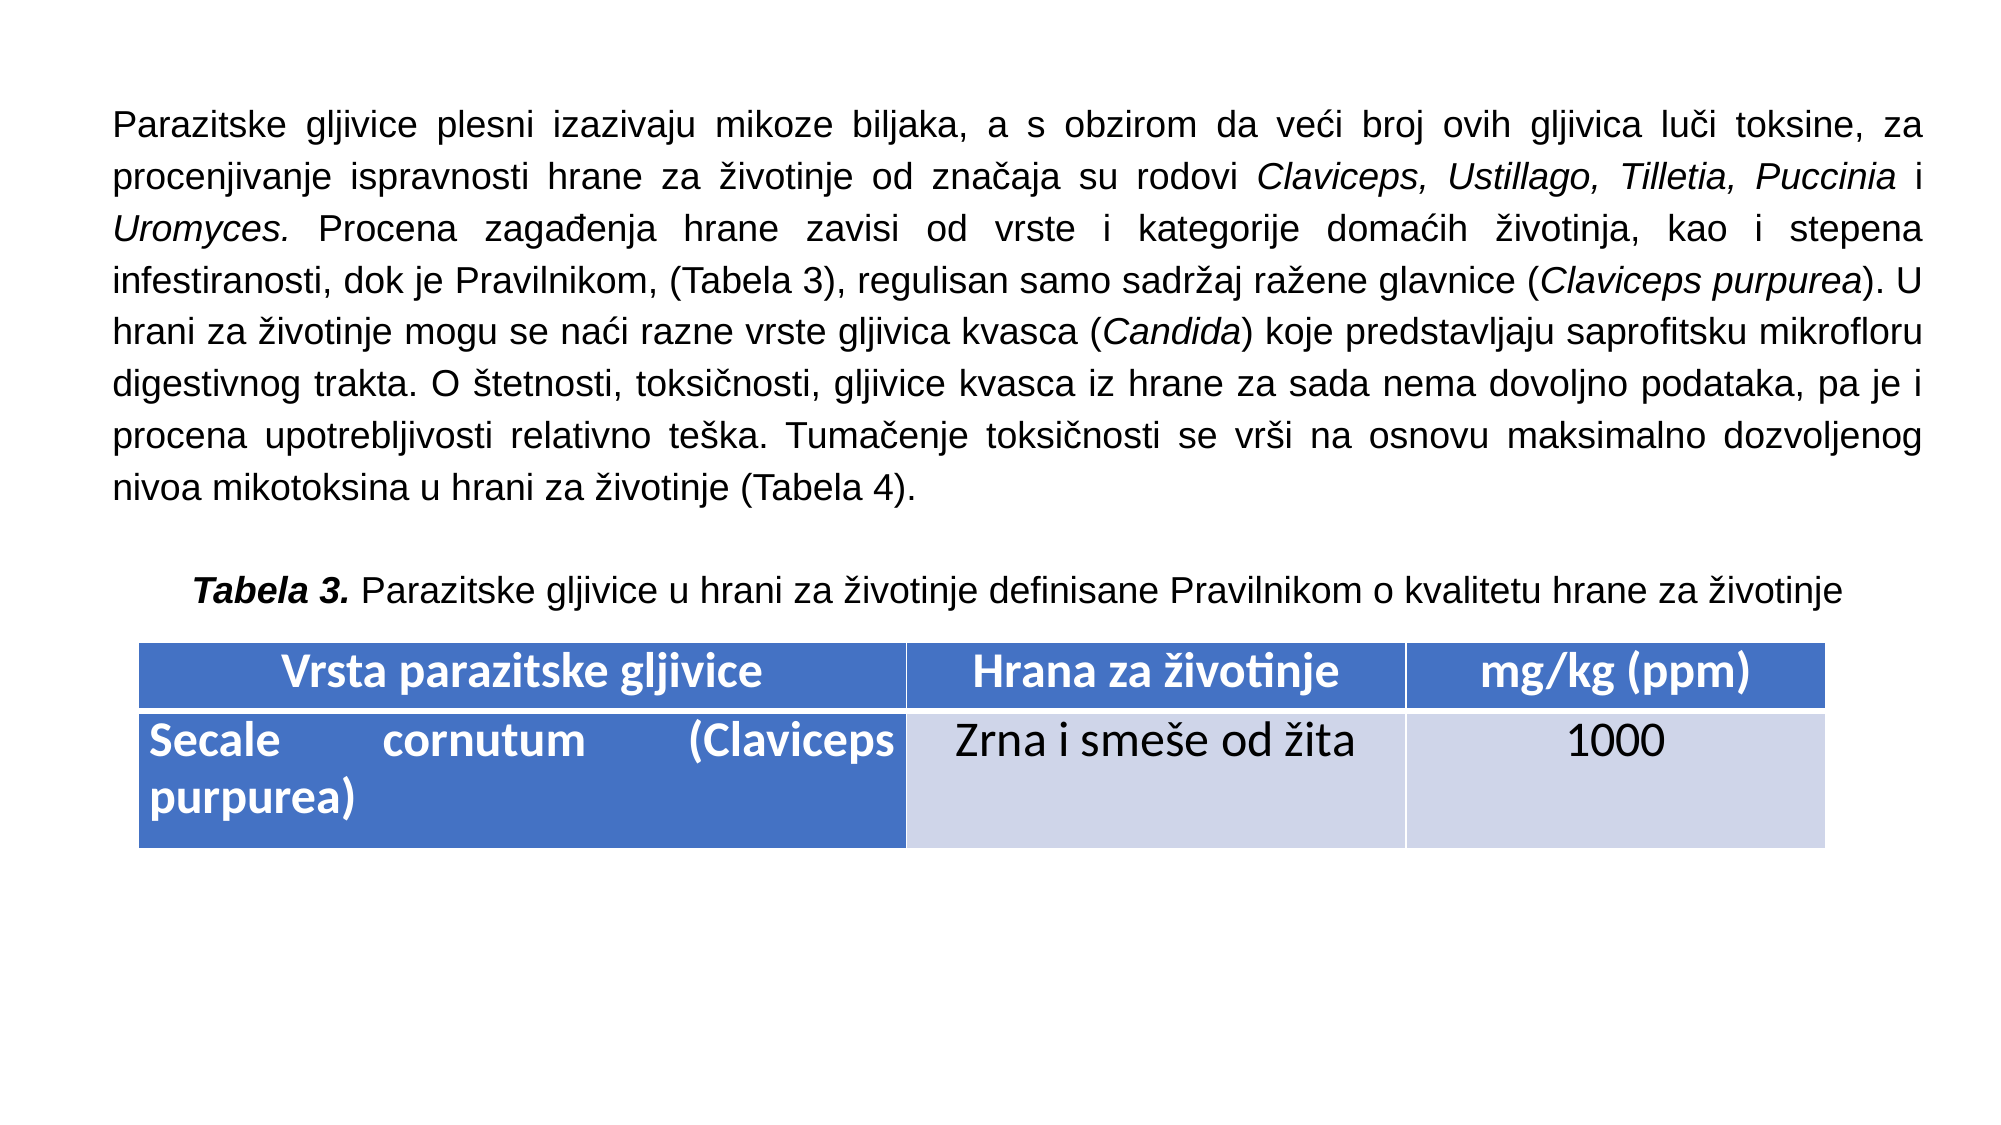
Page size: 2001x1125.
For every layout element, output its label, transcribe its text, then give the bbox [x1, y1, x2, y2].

table_cell Secale cornutum (Claviceps purpurea) [139, 714, 906, 848]
text_box Parazitske gljivice plesni izazivaju mikoze biljaka, a s obzirom da veći broj ovih gljivica luči toksine, za procenjivanje ispravnosti hrane za životinje od značaja su rodovi Claviceps, Ustillago, Tilletia, Puccinia i Uromyces. Procena zagađenja hrane zavisi od vrste i kategorije domaćih životinja, kao i stepena infestiranosti, dok je Pravilnikom, (Tabela 3), regulisan samo sadržaj ražene glavnice (Claviceps purpurea). U hrani za životinje mogu se naći razne vrste gljivica kvasca (Candida) koje predstavljaju saprofitsku mikrofloru digestivnog trakta. O štetnosti, toksičnosti, gljivice kvasca iz hrane za sada nema dovoljno podataka, pa je i procena upotrebljivosti relativno teška. Tumačenje toksičnosti se vrši na osnovu maksimalno dozvoljenog nivoa mikotoksina u hrani za životinje (Tabela 4). Tabela 3. Parazitske gljivice u hrani za životinje definisane Pravilnikom o kvalitetu hrane za životinje [97, 86, 1938, 619]
table_header Vrsta parazitske gljivice [139, 643, 906, 708]
table_header mg/kg (ppm) [1407, 643, 1825, 708]
table_cell Zrna i smeše od žita [907, 714, 1405, 848]
table_header Hrana za životinje [907, 643, 1405, 708]
table_cell 1000 [1407, 714, 1825, 848]
